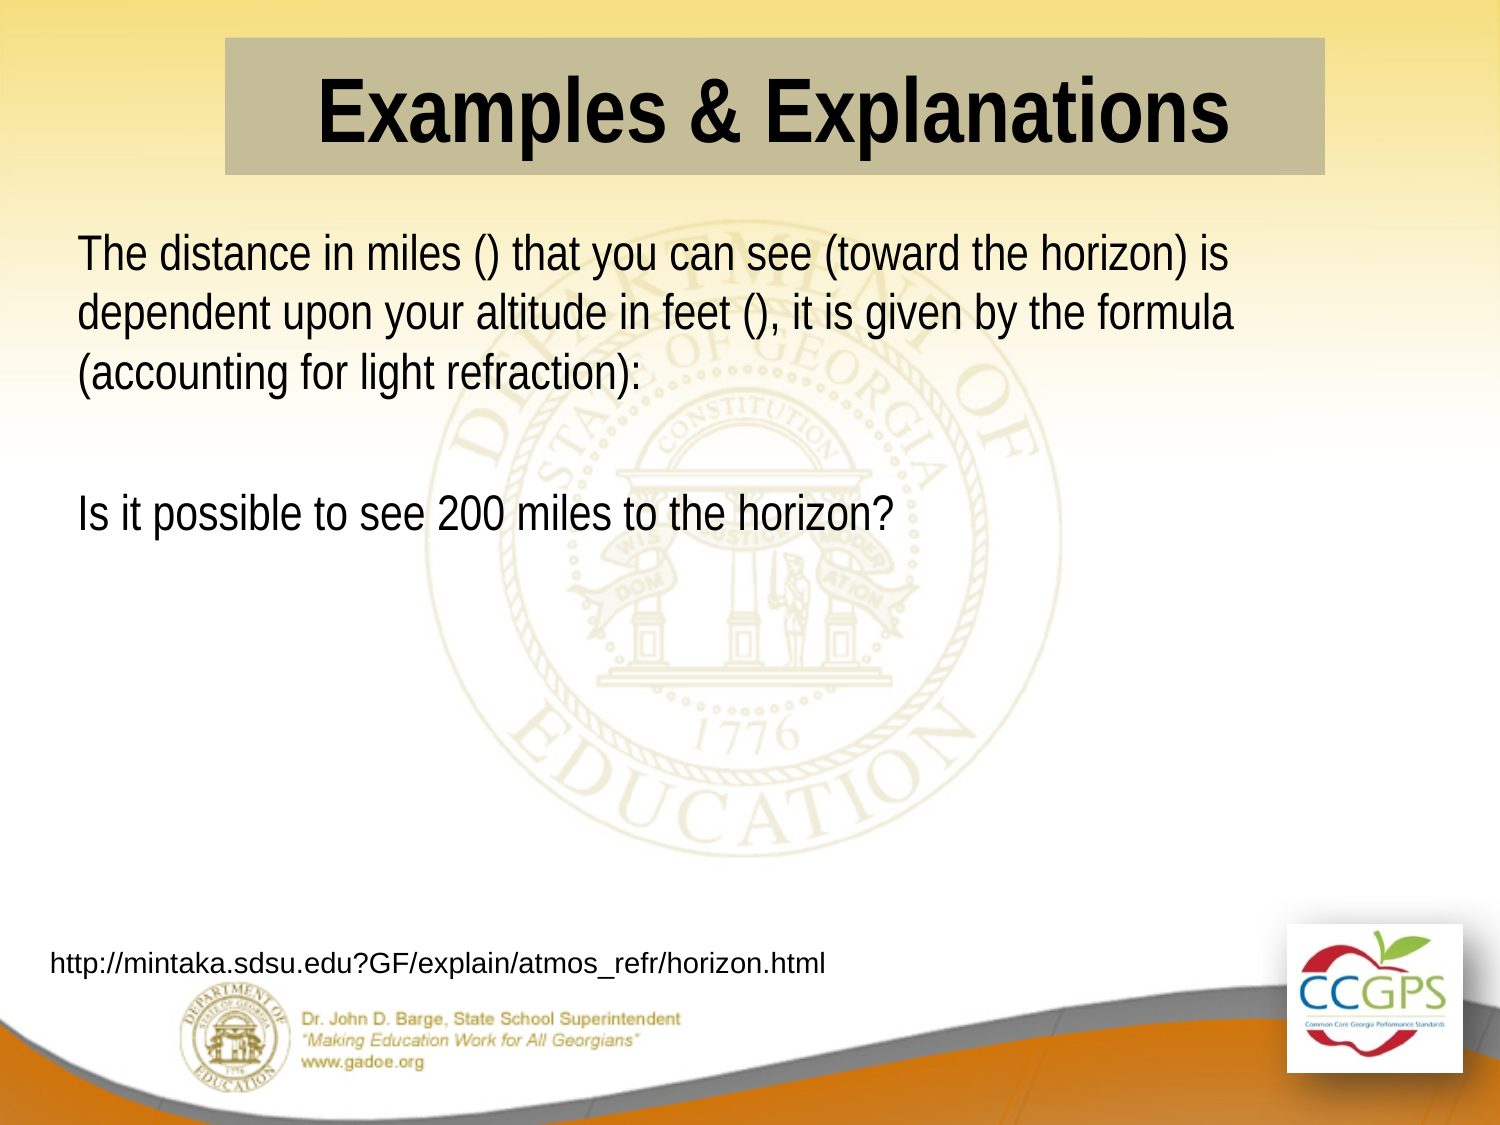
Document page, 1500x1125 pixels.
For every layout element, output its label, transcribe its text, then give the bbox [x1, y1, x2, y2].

title Examples & Explanations [224, 37, 1326, 176]
text_box http://mintaka.sdsu.edu?GF/explain/atmos_refr/horizon.html [35, 936, 842, 987]
picture [0, 0, 1500, 1125]
